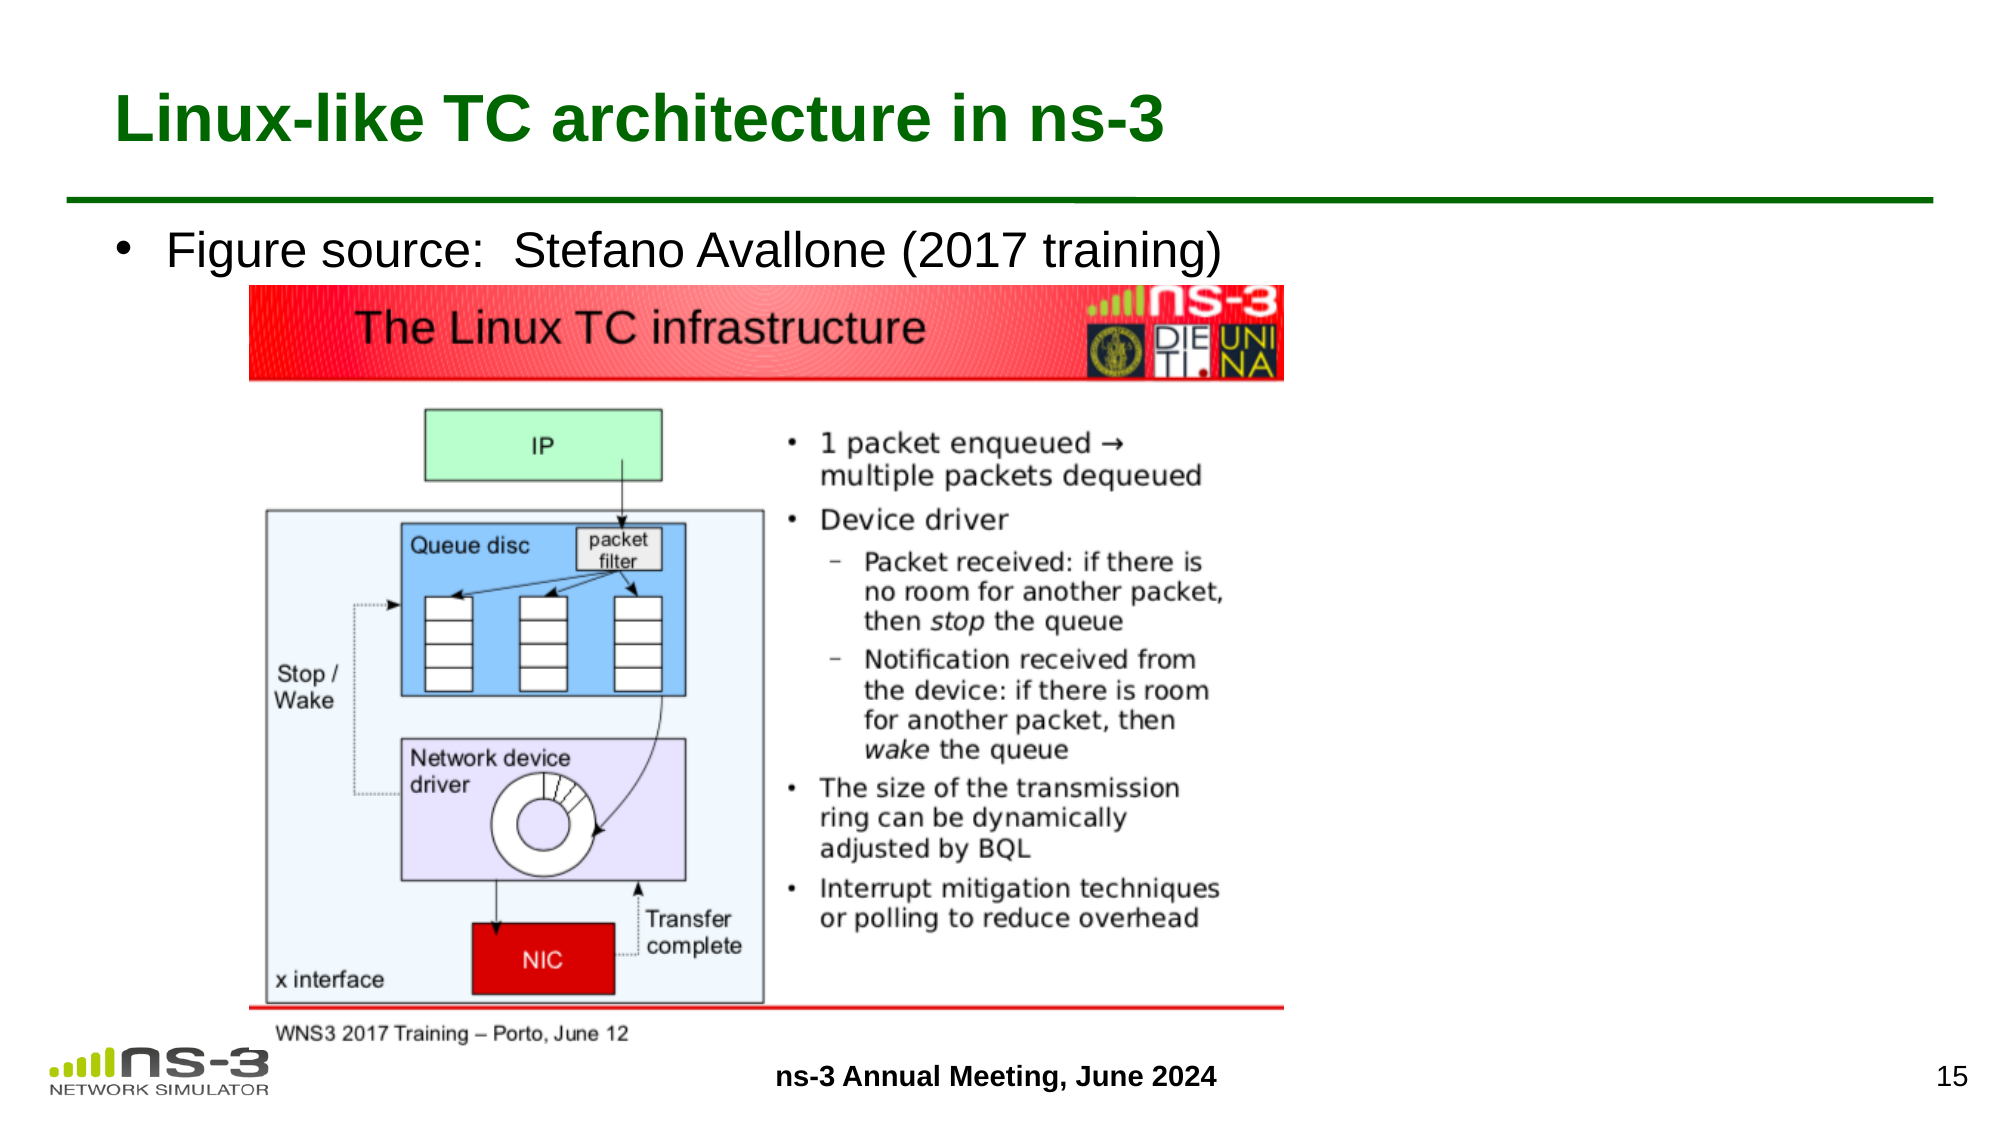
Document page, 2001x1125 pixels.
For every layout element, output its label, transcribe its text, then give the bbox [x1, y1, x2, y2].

title Linux-like TC architecture in ns-3 [99, 44, 1894, 186]
list Figure source: Stefano Avallone (2017 training) [99, 209, 1445, 1010]
slide_number 15 [1523, 1049, 1984, 1125]
footer ns-3 Annual Meeting, June 2024 [683, 1049, 1310, 1125]
picture [33, 285, 1284, 1125]
